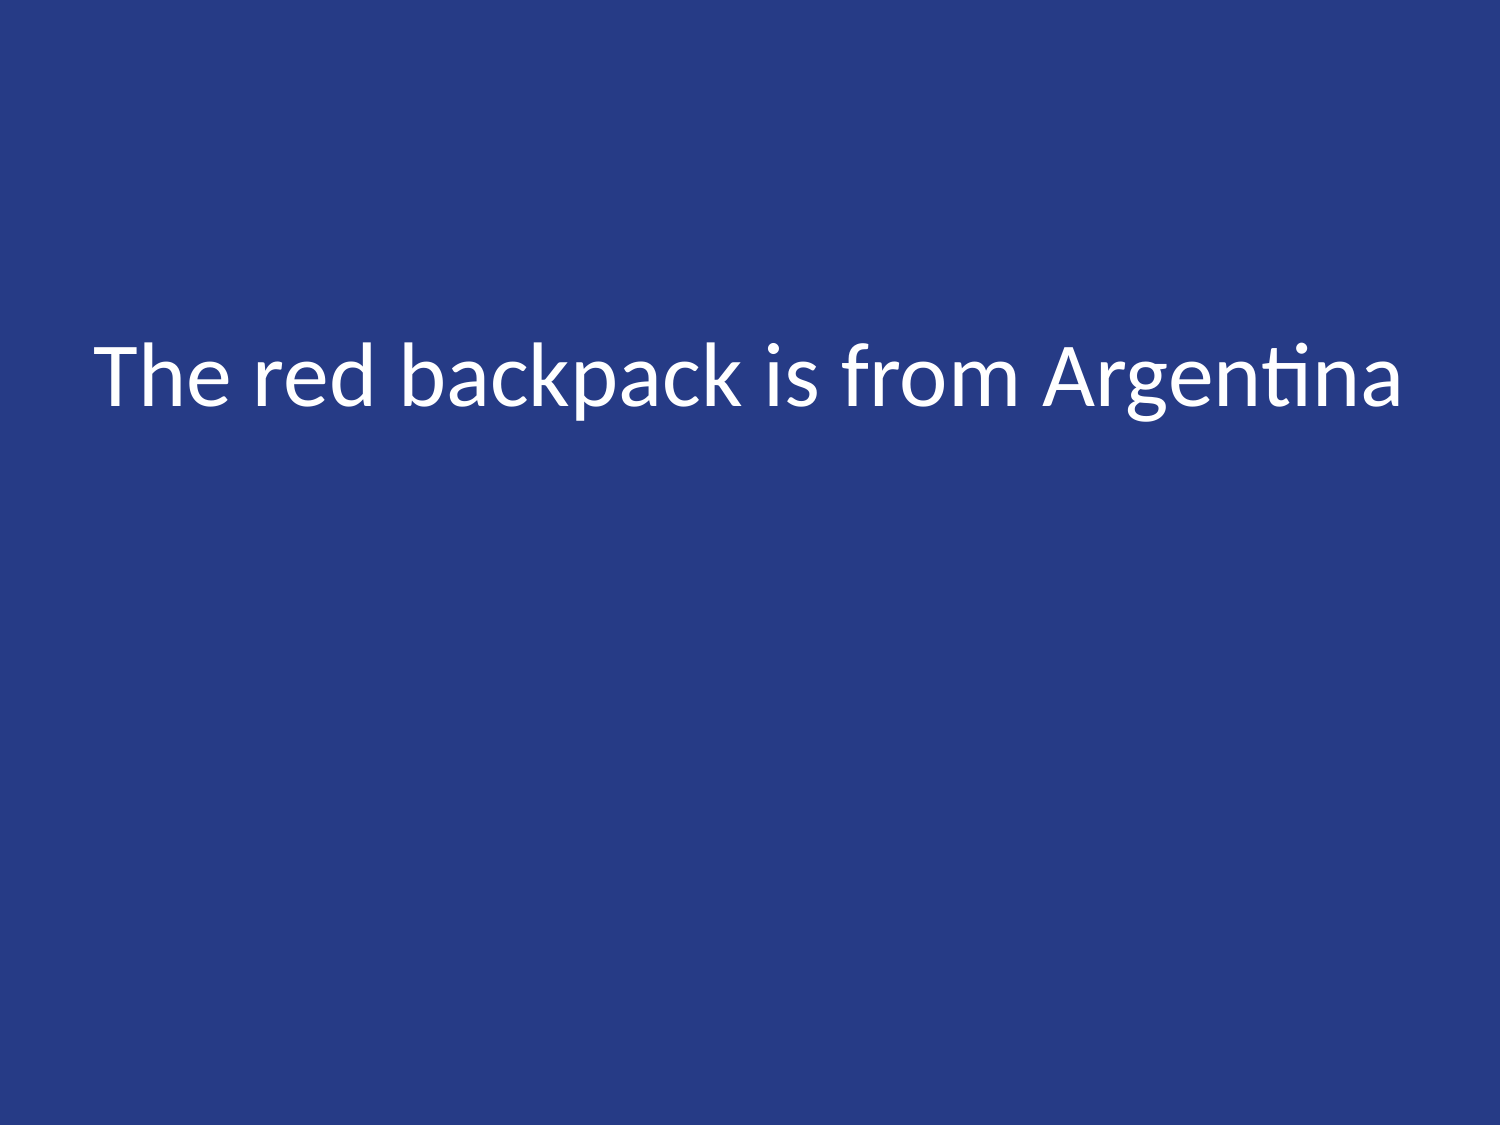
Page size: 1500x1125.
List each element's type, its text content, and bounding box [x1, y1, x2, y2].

title The red backpack is from Argentina [75, 45, 1425, 696]
